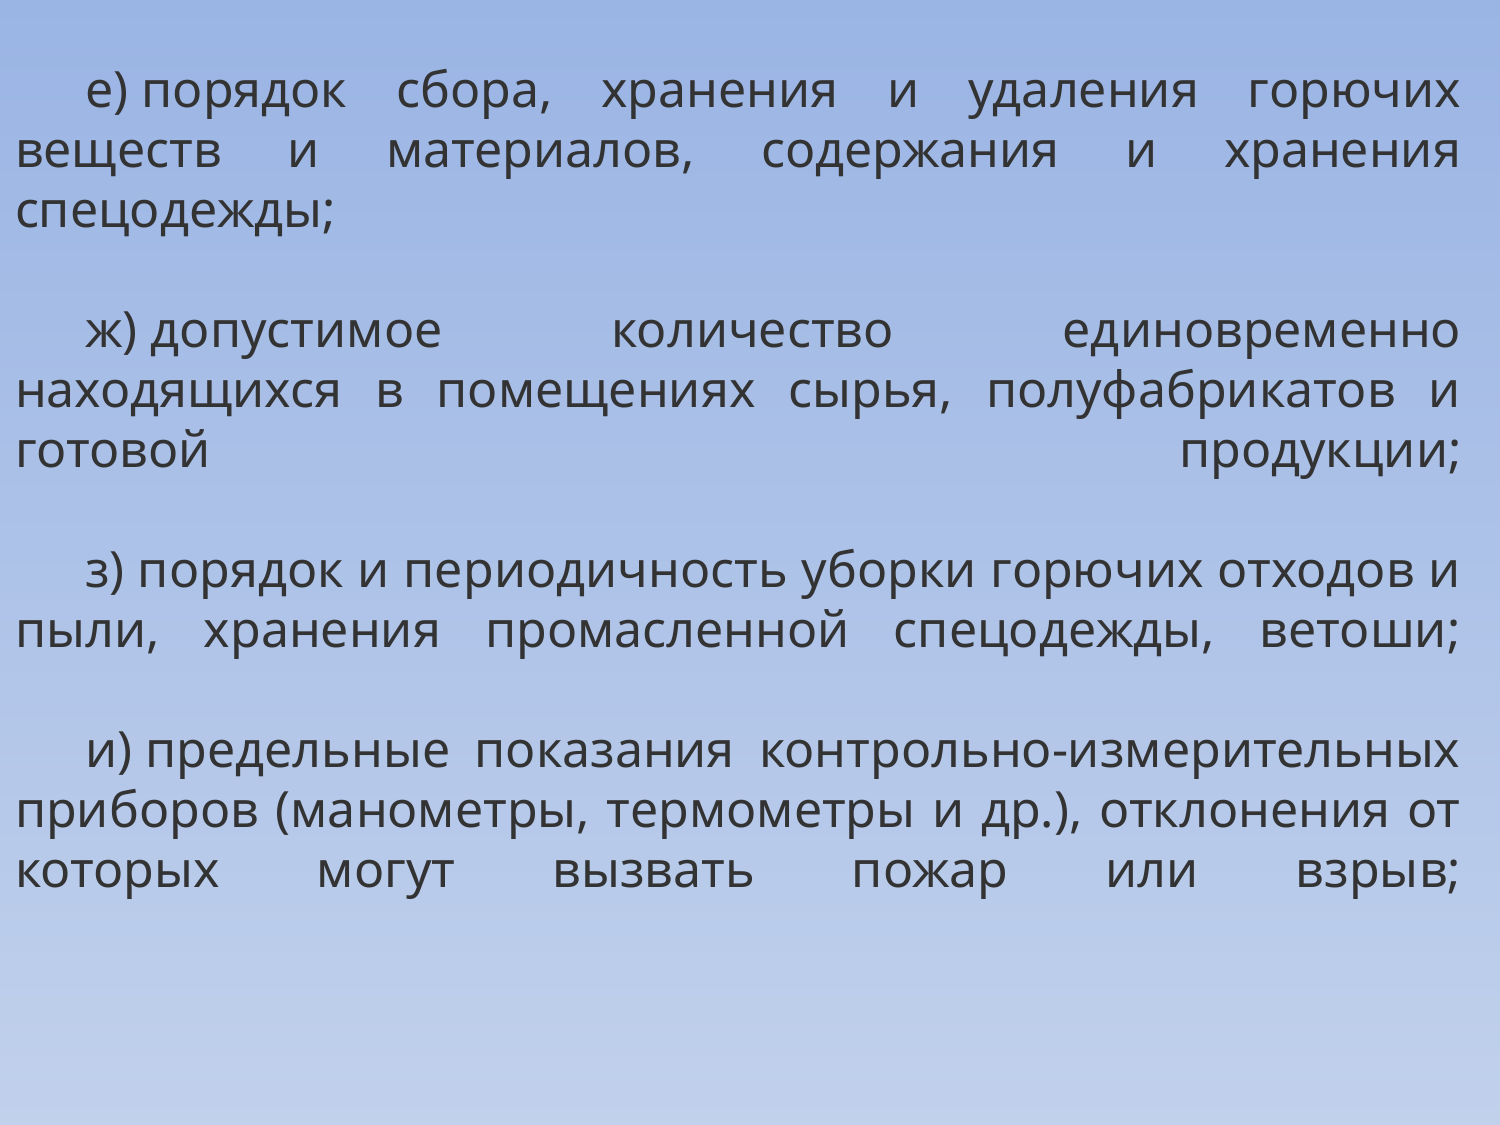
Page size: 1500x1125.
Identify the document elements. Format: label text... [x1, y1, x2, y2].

title е) порядок сбора, хранения и удаления горючих веществ и материалов, содержания и хранения спецодежды; ж) допустимое количество единовременно находящихся в помещениях сырья, полуфабрикатов и готовой продукции; з) порядок и периодичность уборки горючих отходов и пыли, хранения промасленной спецодежды, ветоши; и) предельные показания контрольно-измерительных приборов (манометры, термометры и др.), отклонения от которых могут вызвать пожар или взрыв; [0, 49, 1477, 965]
